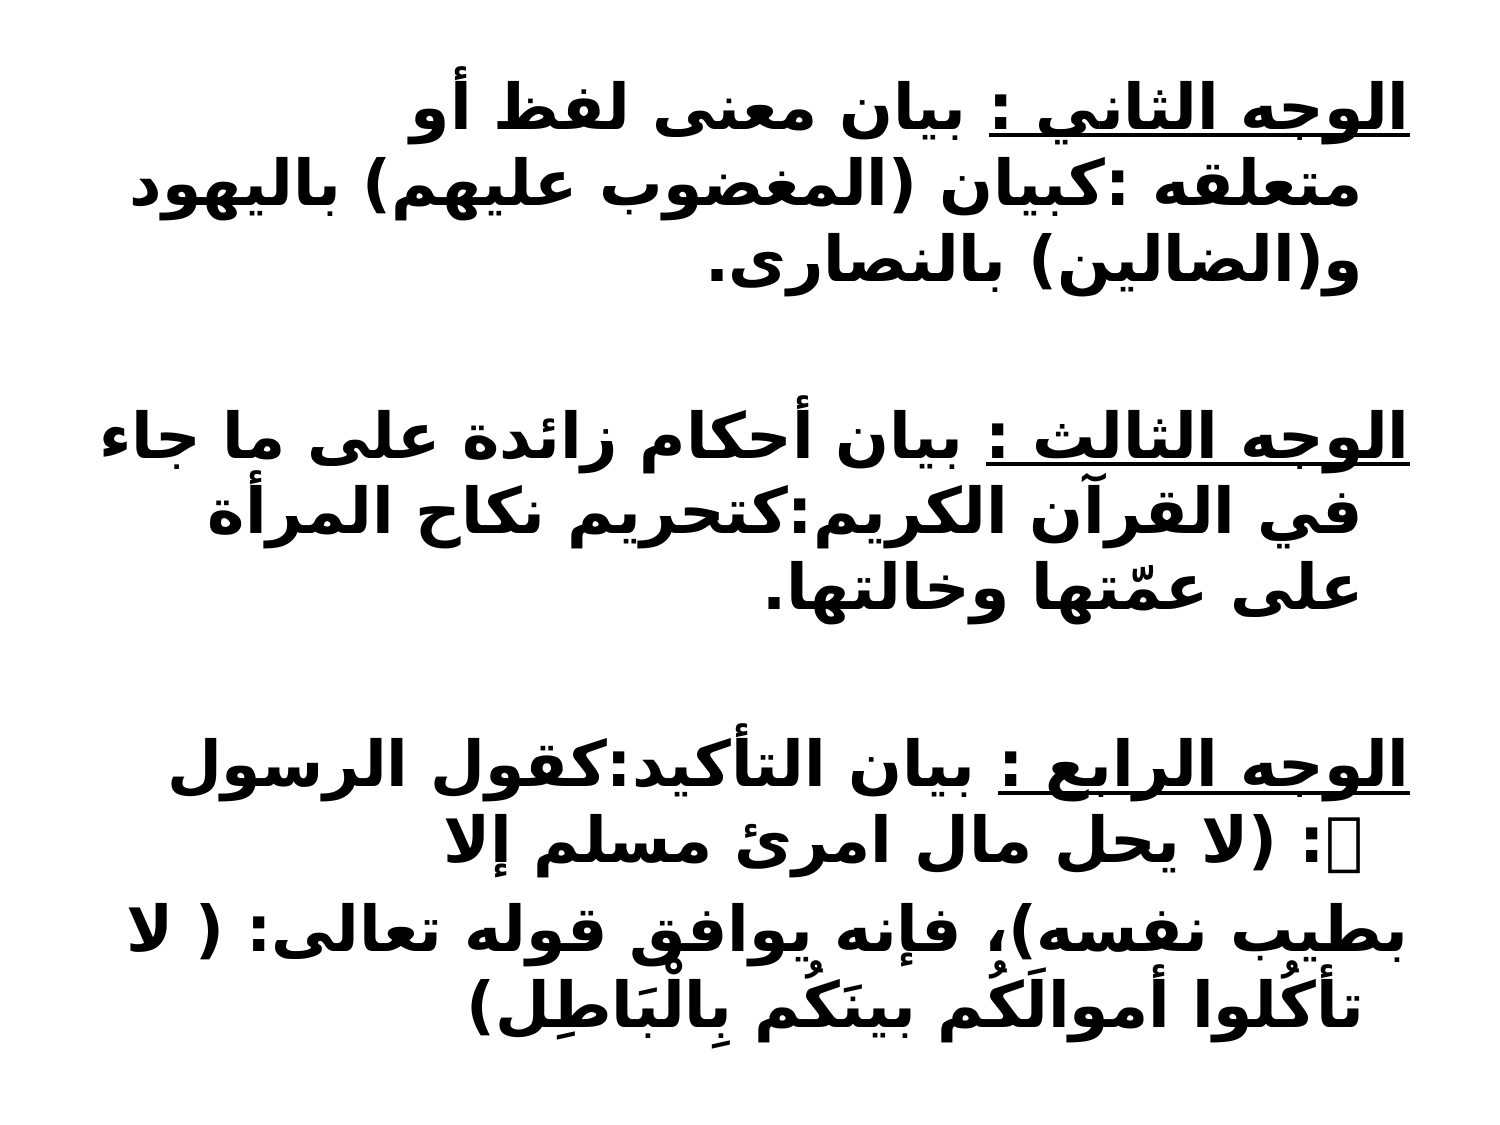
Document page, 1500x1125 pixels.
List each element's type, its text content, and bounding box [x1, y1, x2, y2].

list الوجه الثاني : بيان معنى لفظ أو متعلقه :كبيان (المغضوب عليهم) باليهود و(الضالين) بالنصارى. الوجه الثالث : بيان أحكام زائدة على ما جاء في القرآن الكريم:كتحريم نكاح المرأة على عمّتها وخالتها. الوجه الرابع : بيان التأكيد:كقول الرسول : (لا يحل مال امرئ مسلم إلا بطيب نفسه)، فإنه يوافق قوله تعالى: ( لا تأكُلوا أموالَكُم بينَكُم بِالْبَاطِل) [75, 58, 1425, 1055]
